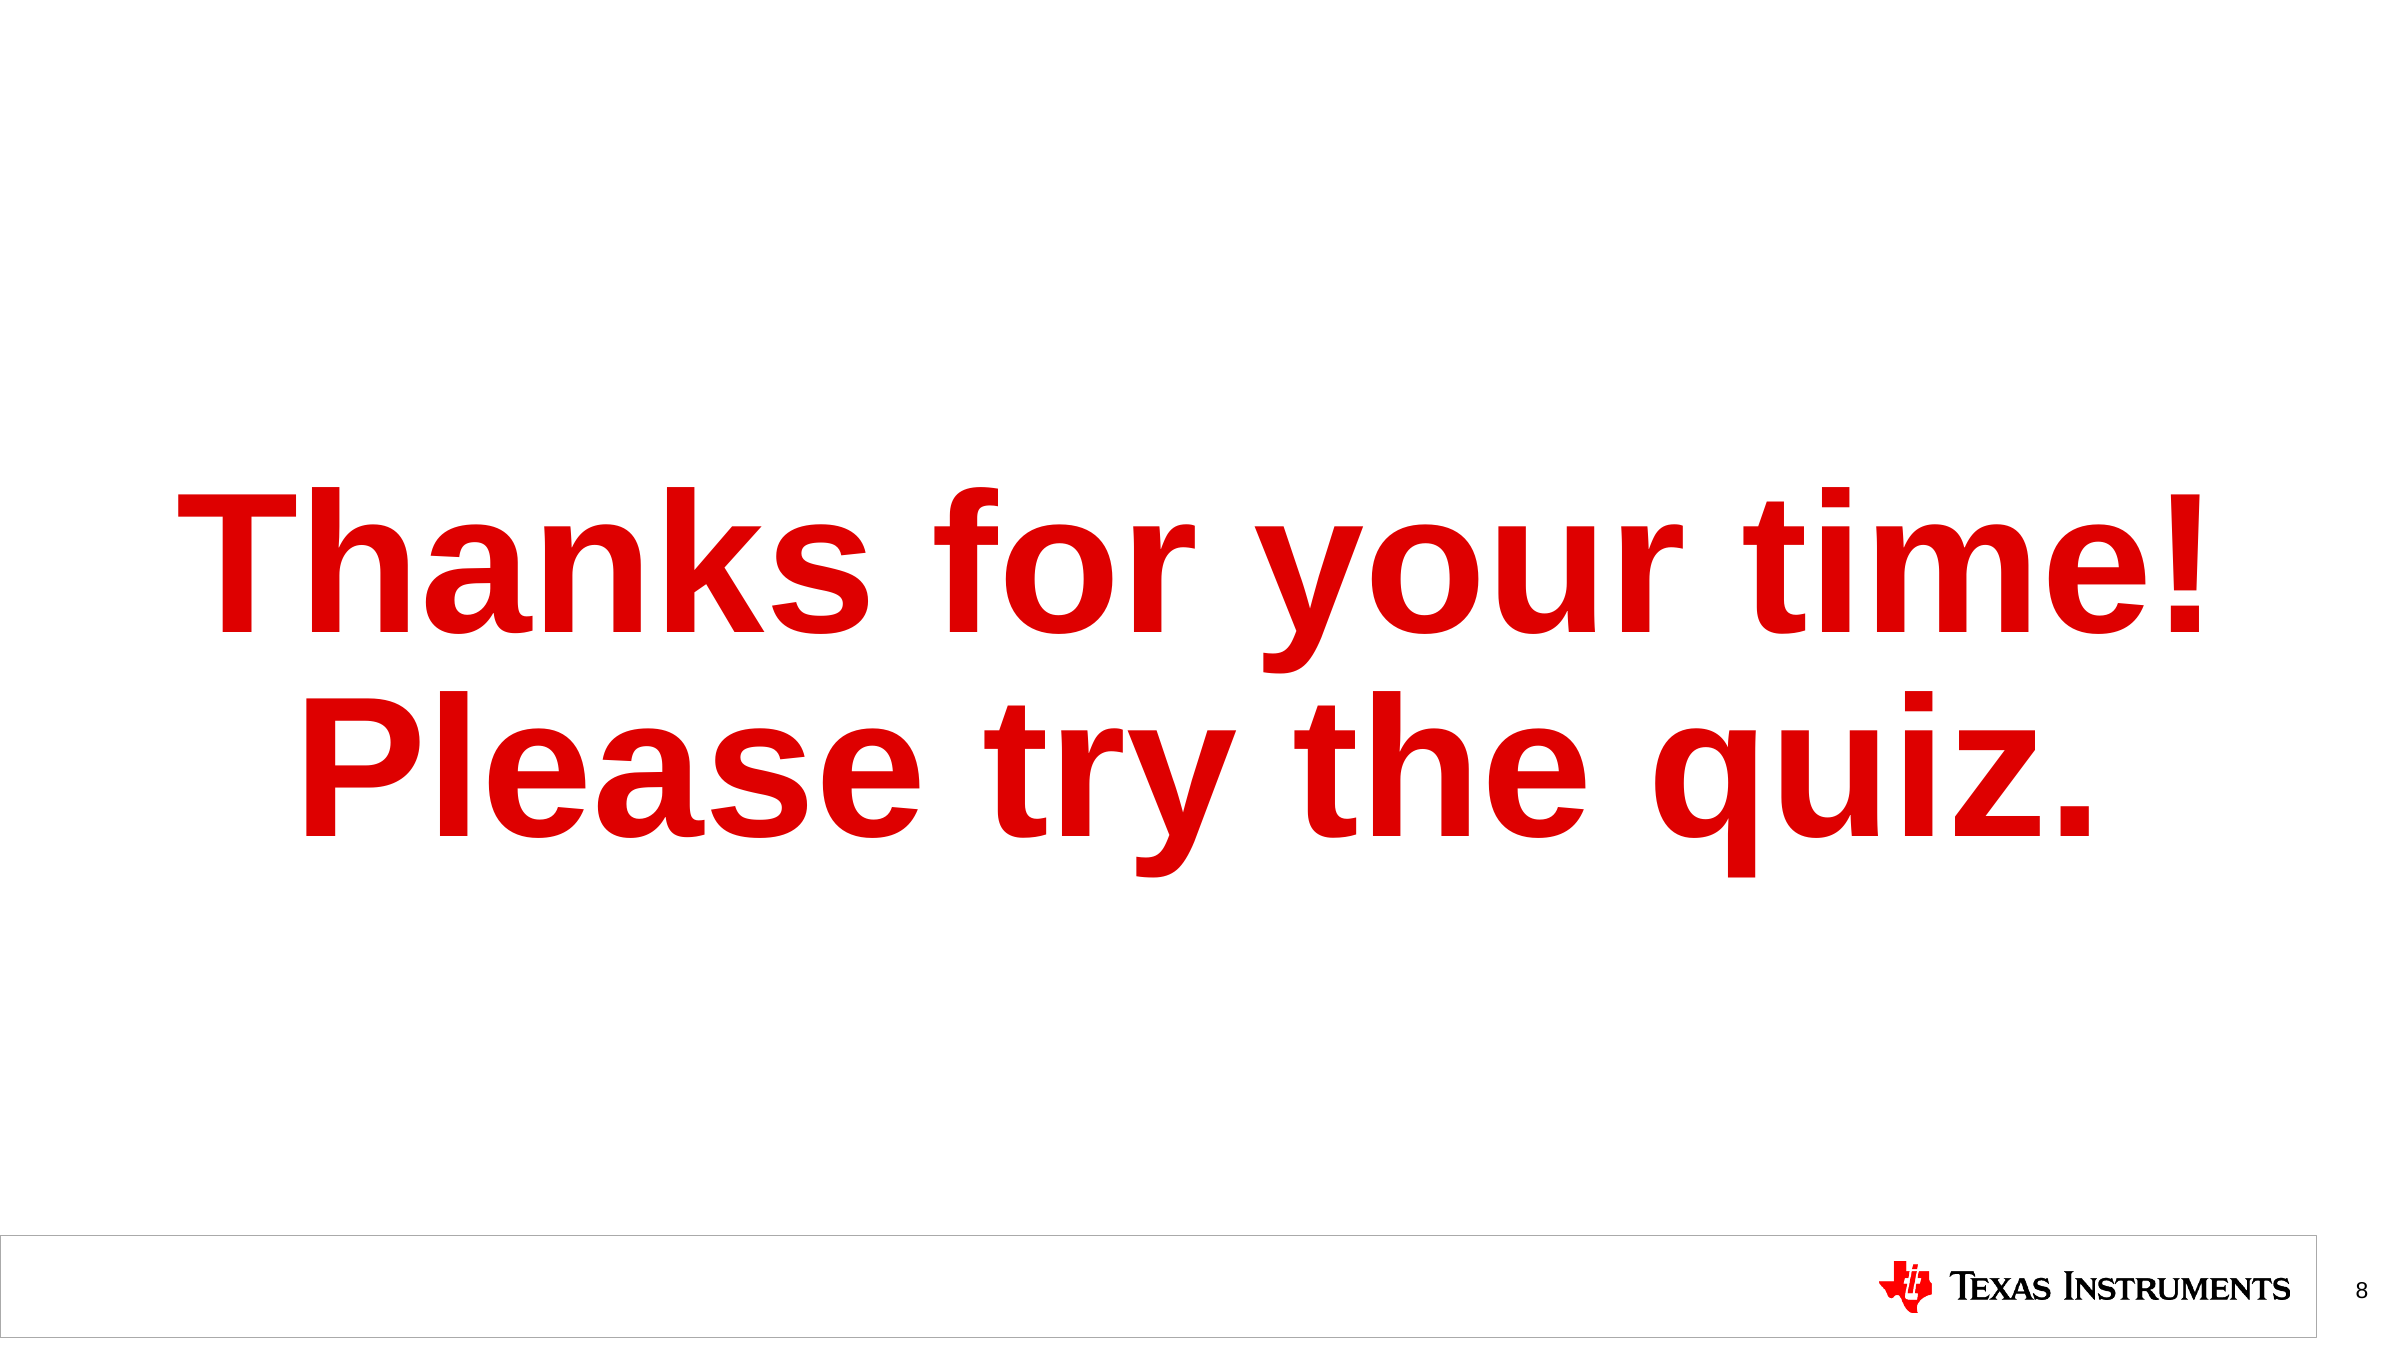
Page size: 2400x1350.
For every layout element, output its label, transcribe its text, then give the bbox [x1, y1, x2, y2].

title Thanks for your time! Please try the quiz. [88, 492, 2310, 854]
picture [1879, 1307, 2290, 1313]
picture [1879, 1261, 2290, 1265]
slide_number 8 [1828, 1265, 2389, 1307]
